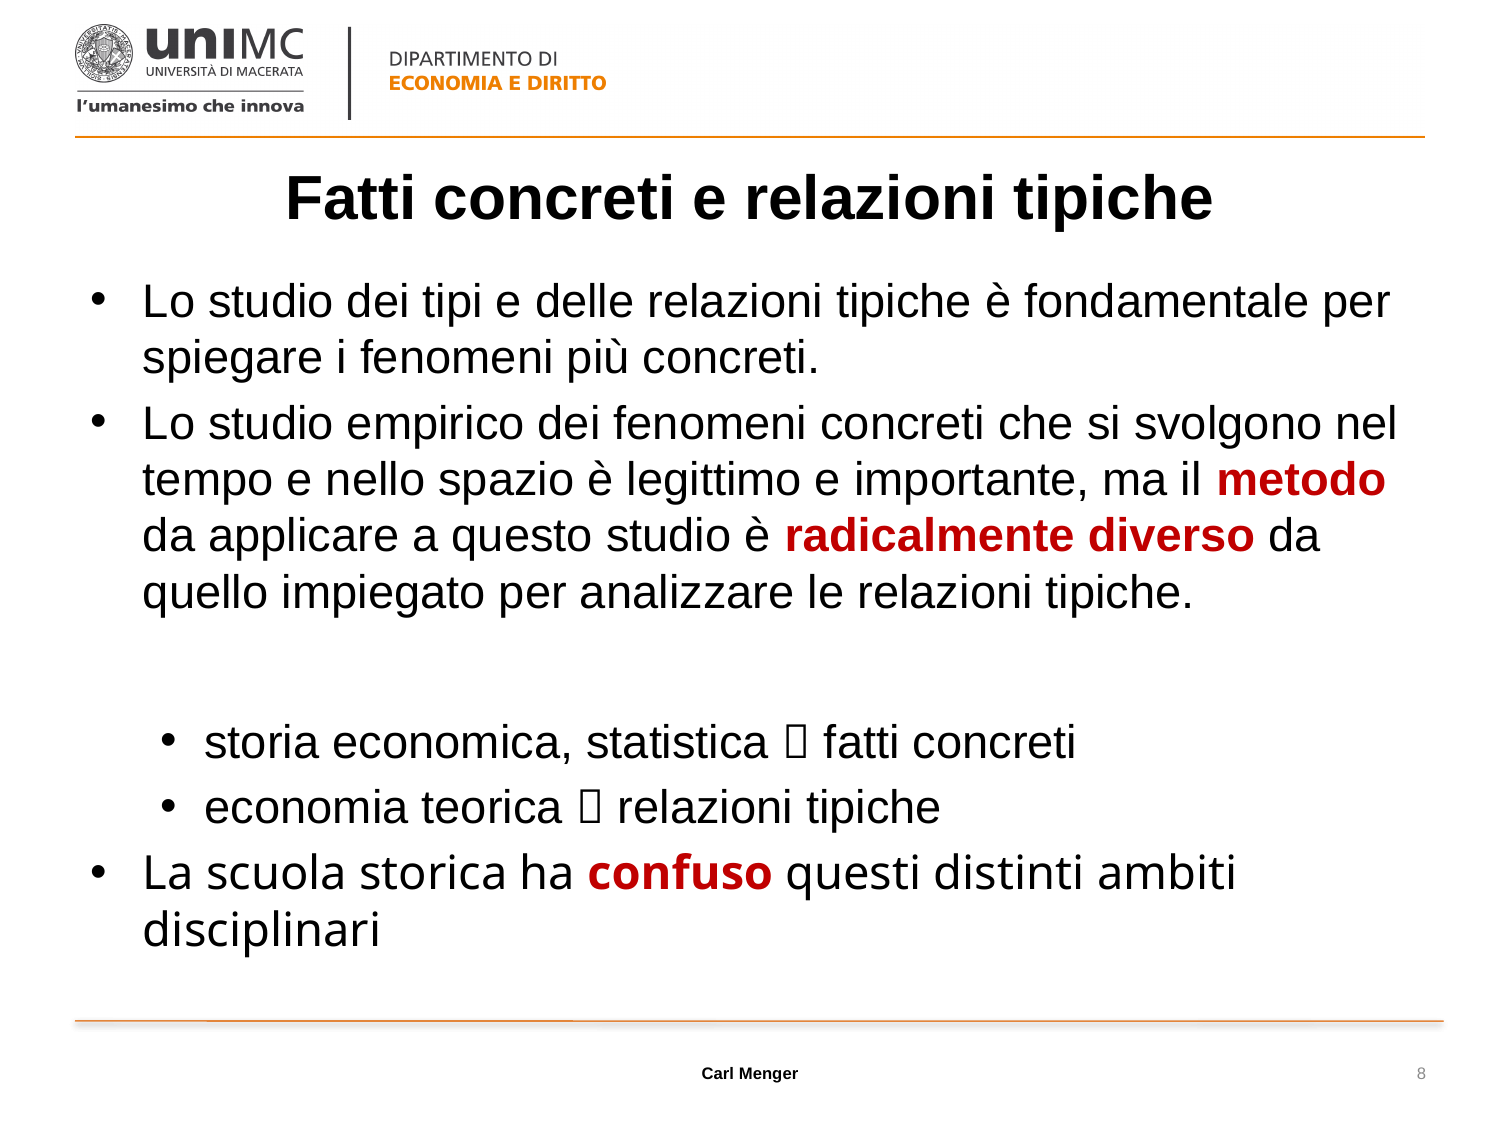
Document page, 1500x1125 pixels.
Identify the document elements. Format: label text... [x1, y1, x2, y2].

slide_number 8 [1091, 1042, 1442, 1103]
list Lo studio dei tipi e delle relazioni tipiche è fondamentale per spiegare i fenomeni più concreti. Lo studio empirico dei fenomeni concreti che si svolgono nel tempo e nello spazio è legittimo e importante, ma il metodo da applicare a questo studio è radicalmente diverso da quello impiegato per analizzare le relazioni tipiche. storia economica, statistica  fatti concreti economia teorica  relazioni tipiche La scuola storica ha confuso questi distinti ambiti disciplinari [75, 262, 1425, 1005]
title Fatti concreti e relazioni tipiche [75, 149, 1425, 241]
footer Carl Menger [512, 1042, 988, 1103]
picture [75, 24, 1425, 138]
